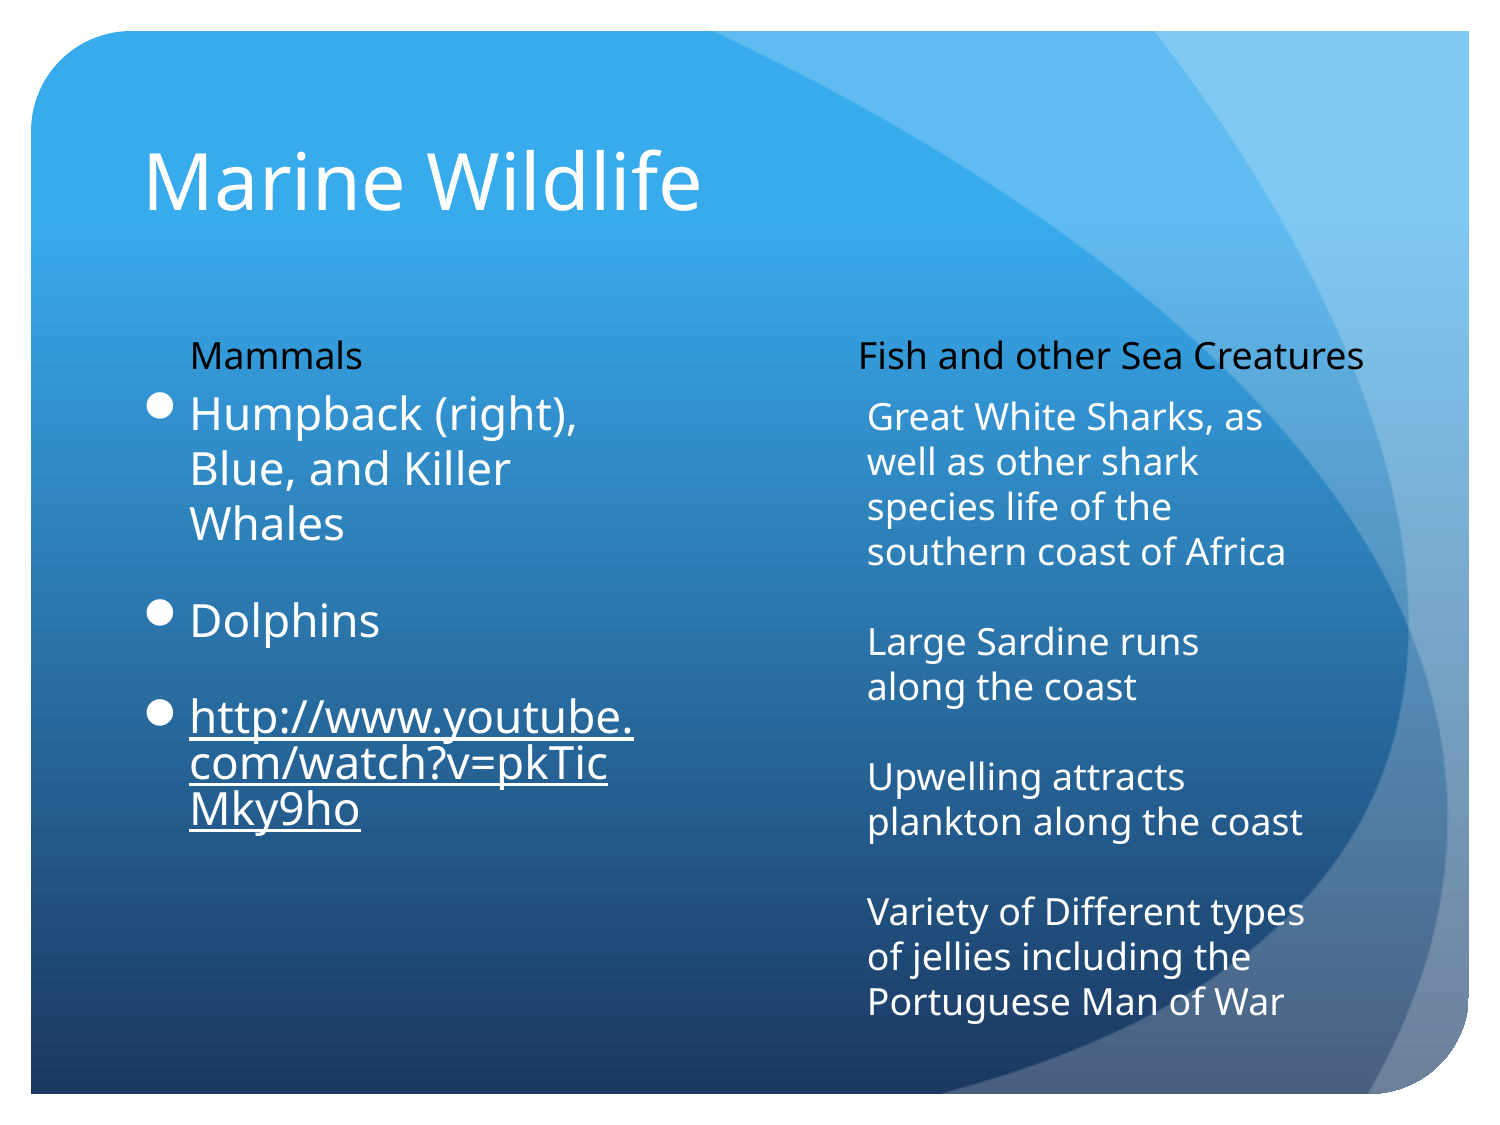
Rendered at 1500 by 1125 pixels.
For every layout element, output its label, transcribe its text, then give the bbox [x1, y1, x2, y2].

text_box Fish and other Sea Creatures [843, 324, 1380, 385]
picture [24, 30, 1473, 1094]
text_box Mammals [174, 324, 379, 385]
title Marine Wildlife [127, 62, 1372, 234]
list Humpback (right), Blue, and Killer Whales Dolphins http://www.youtube.com/watch?v=pkTicMky9ho [127, 377, 657, 1068]
text_box Great White Sharks, as well as other shark species life of the southern coast of Africa Large Sardine runs along the coast Upwelling attracts plankton along the coast Variety of Different types of jellies including the Portuguese Man of War [852, 385, 1323, 1076]
